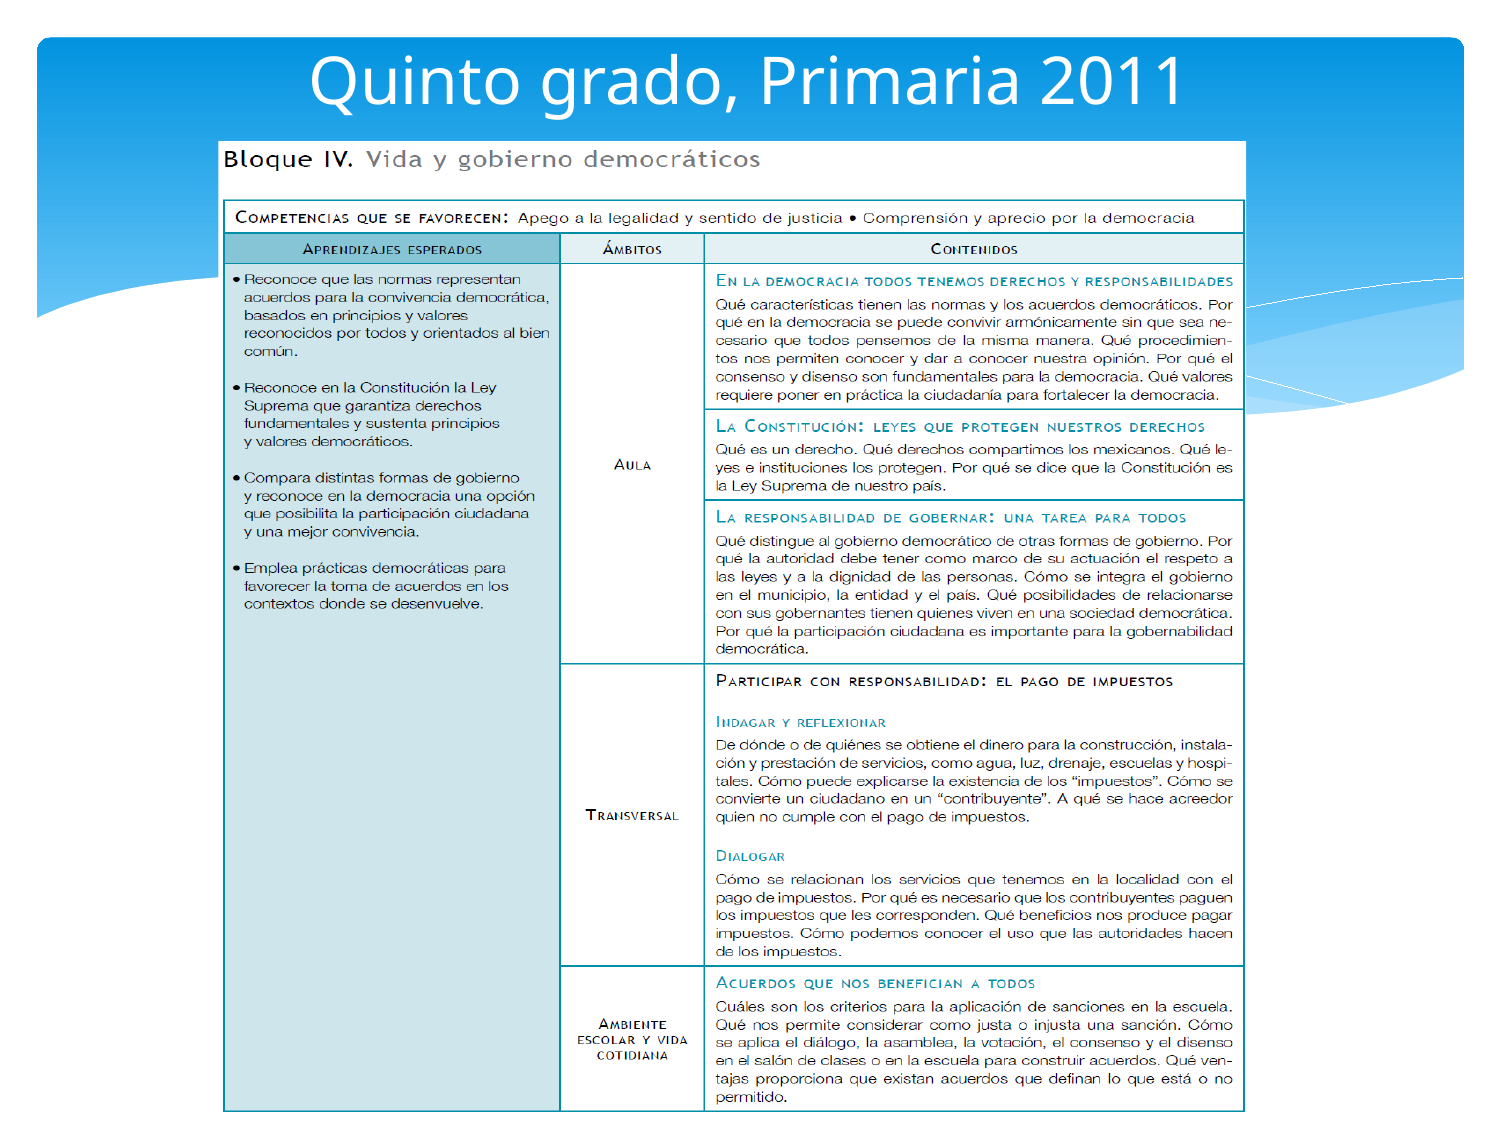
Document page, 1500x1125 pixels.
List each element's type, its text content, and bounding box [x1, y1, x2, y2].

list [218, 140, 1247, 1113]
title Quinto grado, Primaria 2011 [75, 30, 1425, 126]
